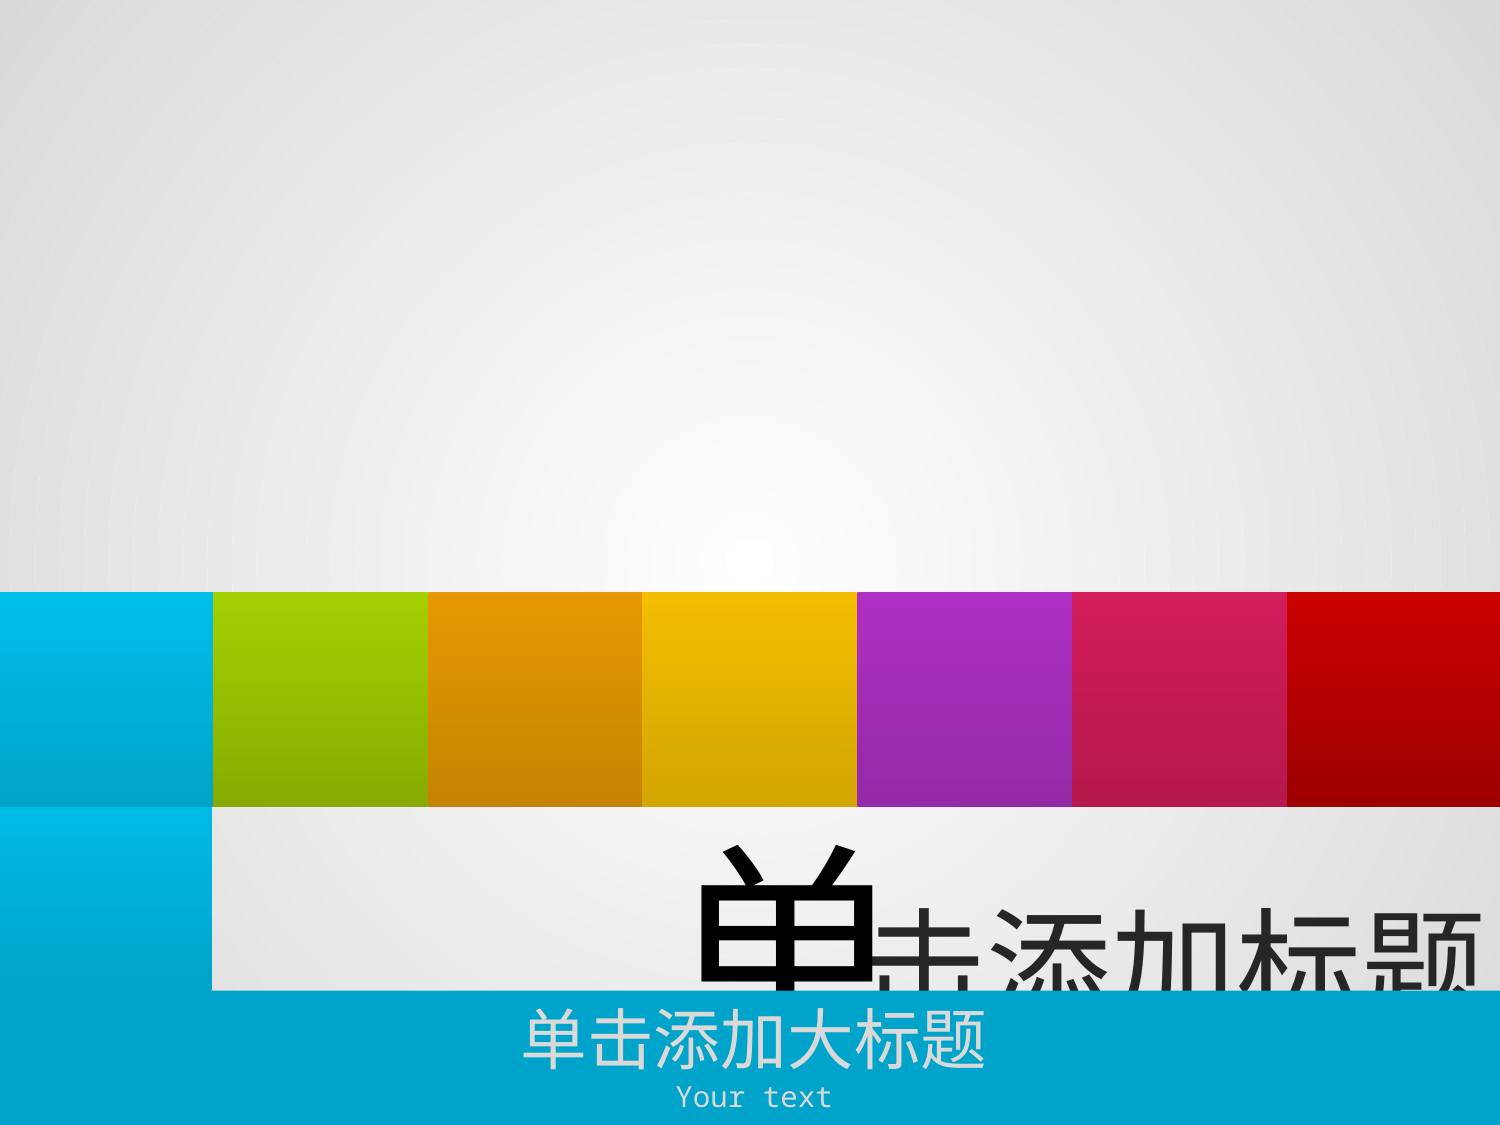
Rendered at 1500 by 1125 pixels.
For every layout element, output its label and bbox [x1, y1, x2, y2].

text_box [426, 590, 641, 774]
text_box [215, 590, 426, 774]
text_box [1070, 590, 1285, 774]
text_box [855, 590, 1070, 774]
text_box [0, 590, 215, 774]
text_box [641, 590, 855, 774]
text_box [1285, 590, 1500, 775]
text_box [0, 775, 1500, 1125]
